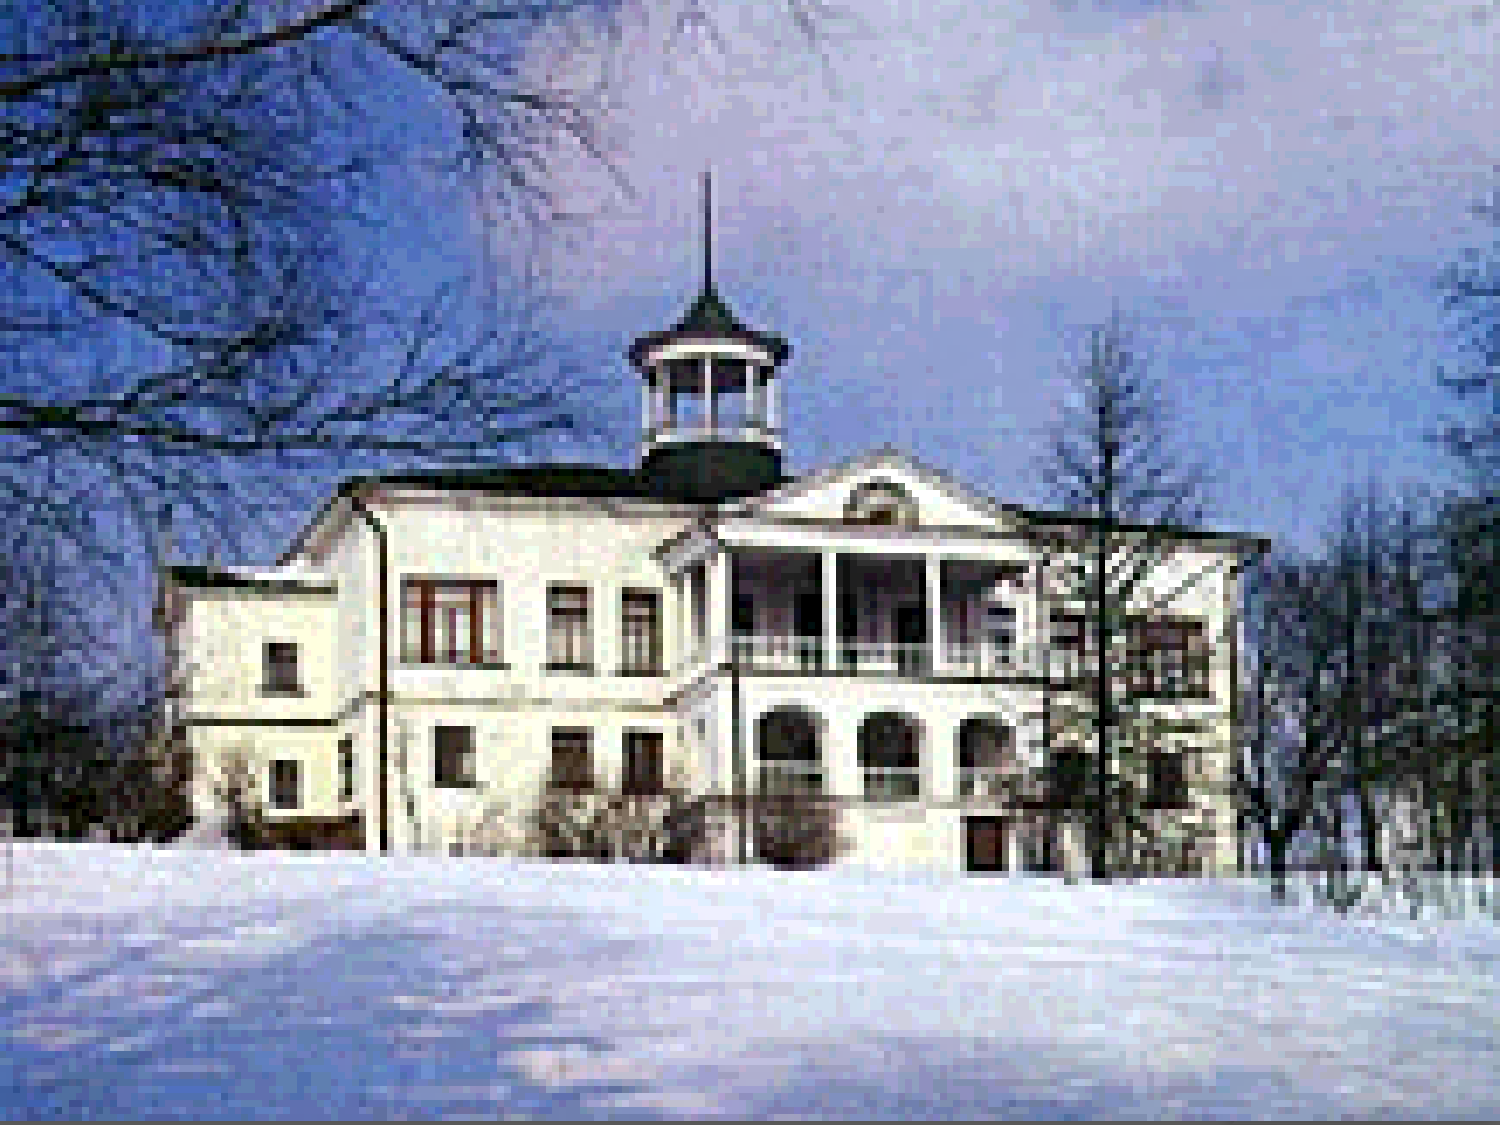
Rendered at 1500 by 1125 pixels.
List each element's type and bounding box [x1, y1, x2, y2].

list [0, 0, 1500, 1121]
